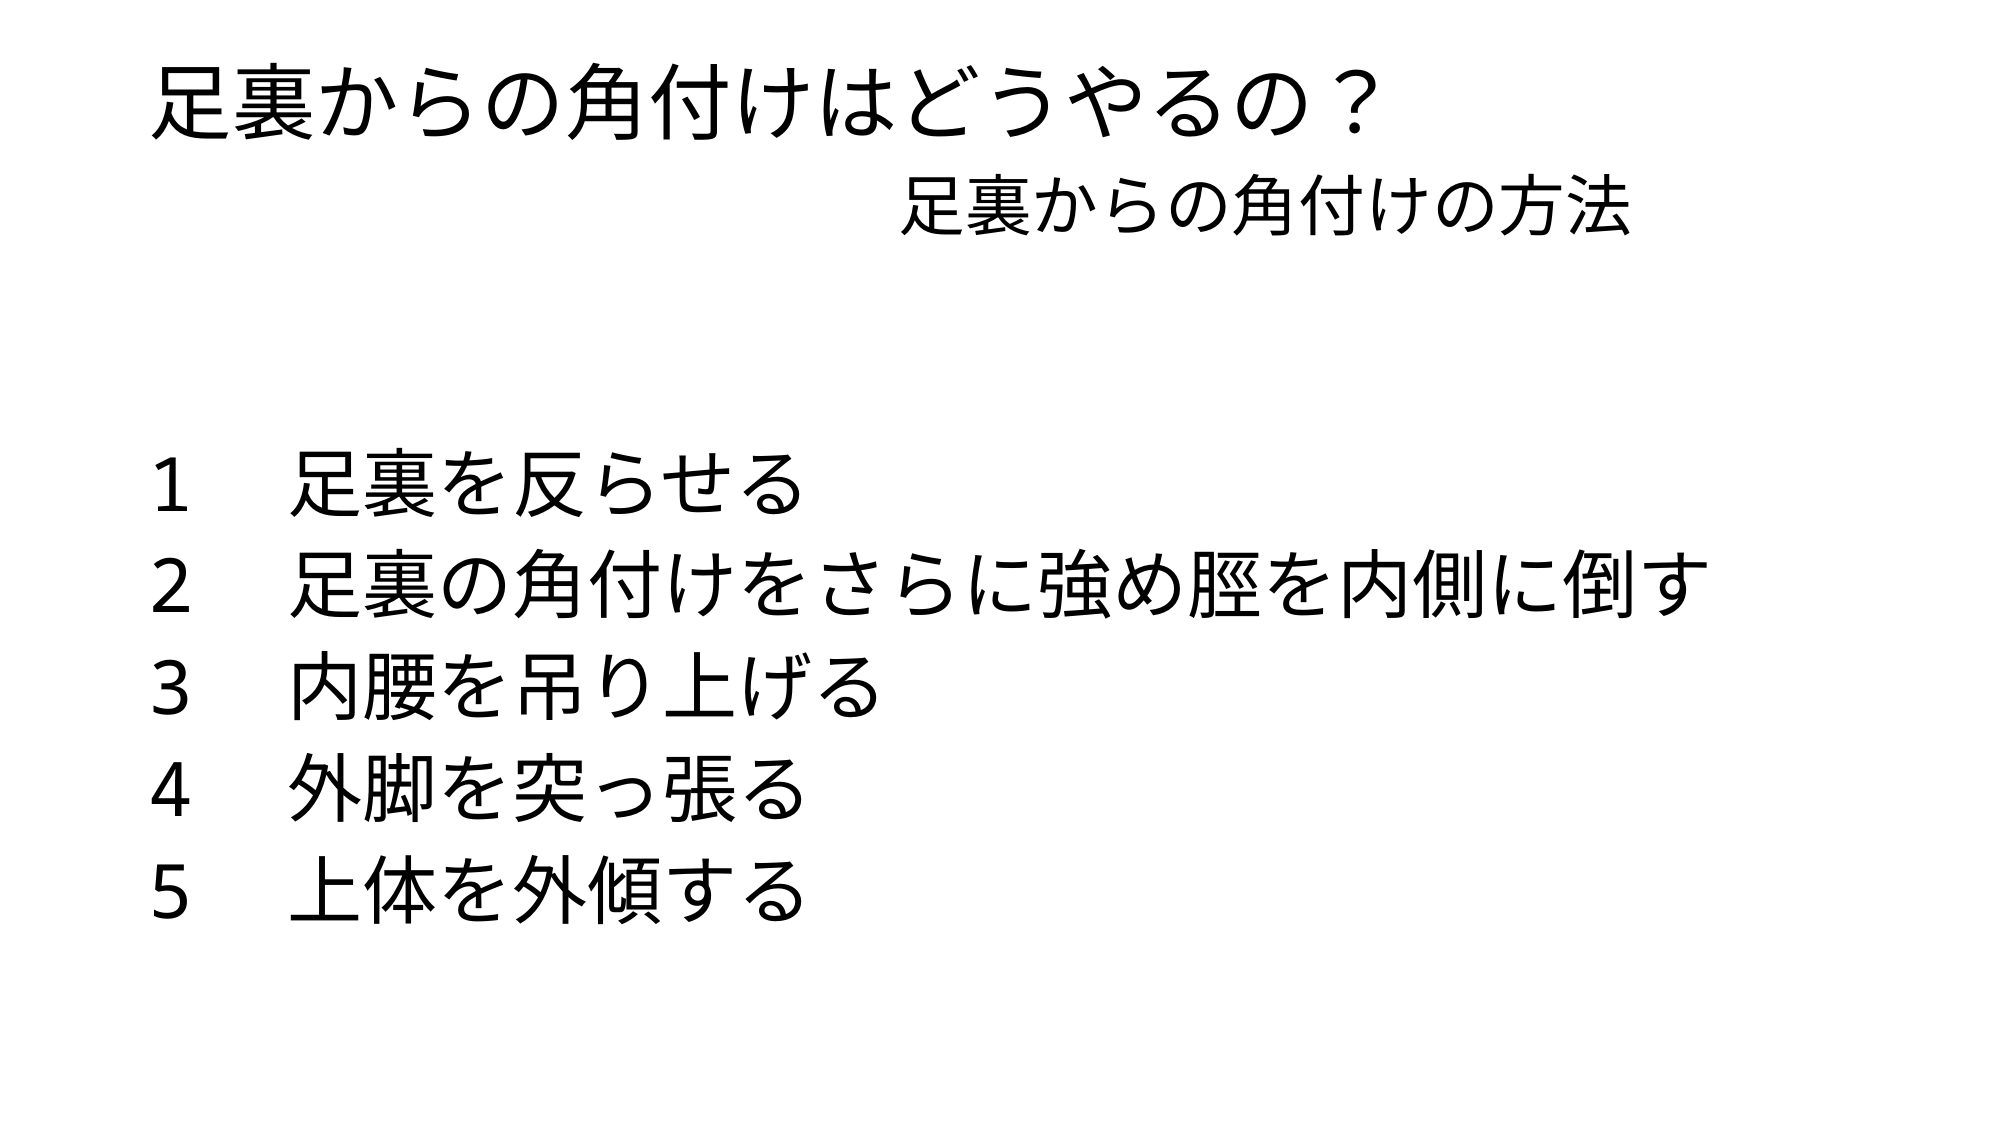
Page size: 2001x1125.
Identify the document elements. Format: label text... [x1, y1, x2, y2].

list 1 足裏を反らせる 2 足裏の角付けをさらに強め脛を内側に倒す 3 内腰を吊り上げる 4 外脚を突っ張る 5 上体を外傾する [134, 328, 1891, 1062]
title 足裏からの角付けはどうやるの？ 足裏からの角付けの方法 [134, 45, 1937, 267]
